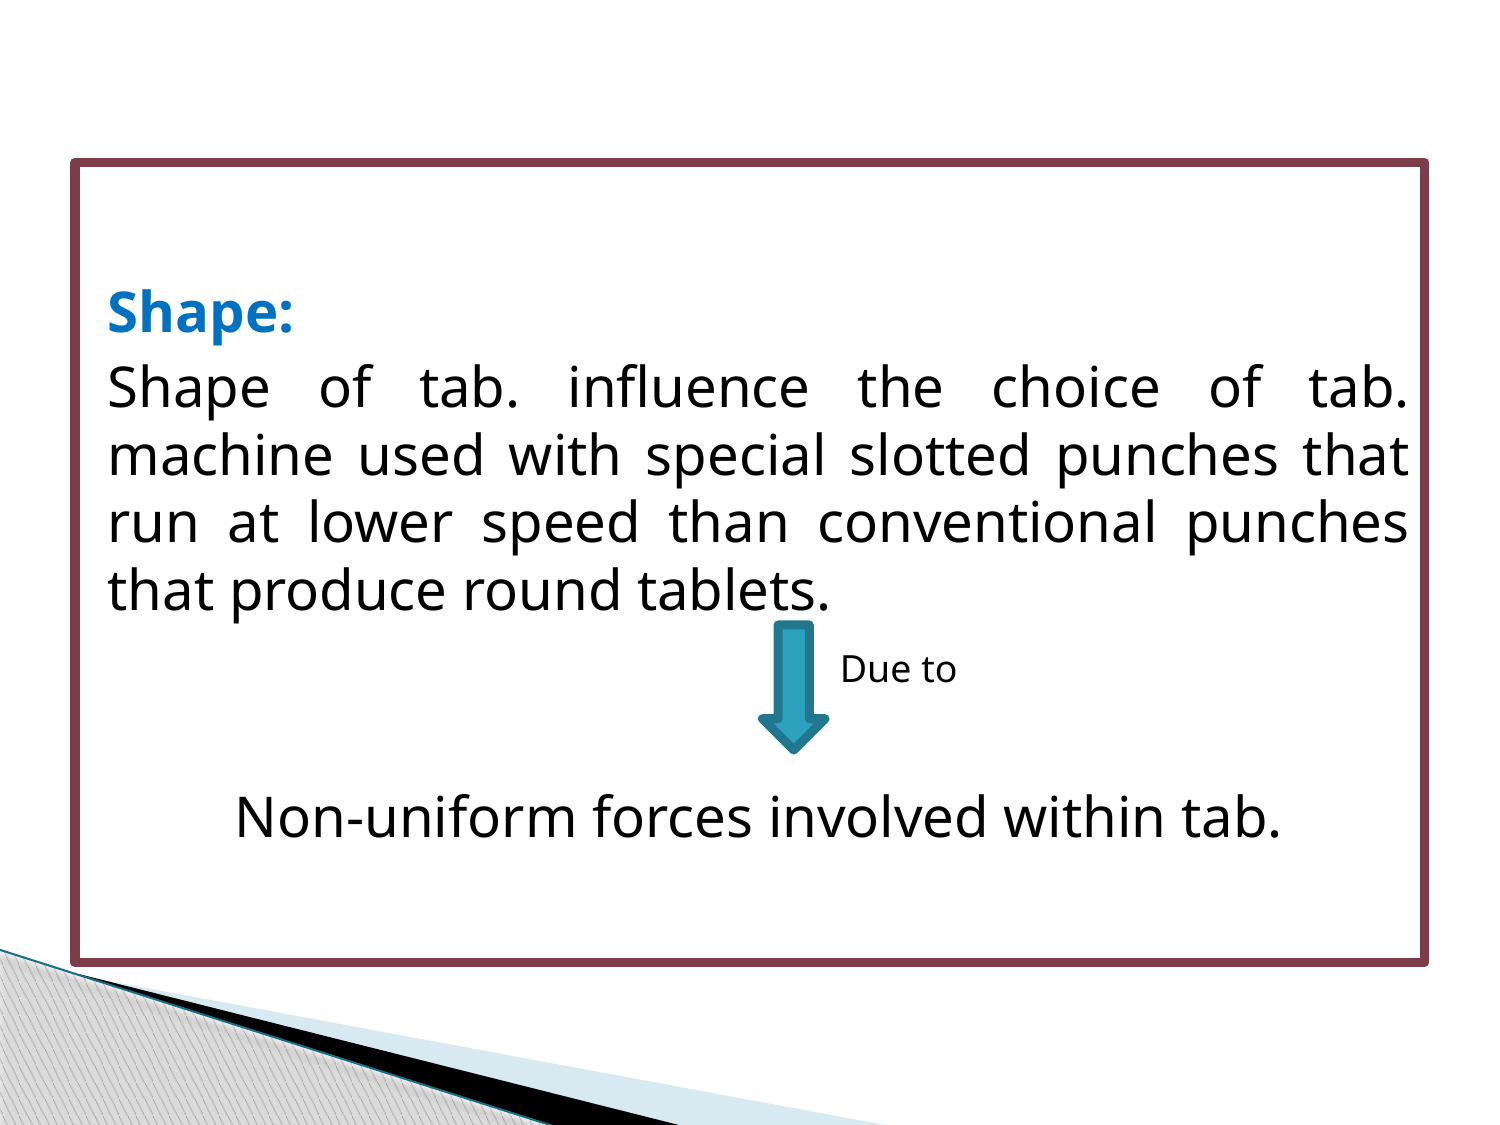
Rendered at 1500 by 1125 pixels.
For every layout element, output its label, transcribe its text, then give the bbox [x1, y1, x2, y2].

text_box Due to [824, 637, 988, 698]
list Shape: Shape of tab. influence the choice of tab. machine used with special slotted punches that run at lower speed than conventional punches that produce round tablets. Non-uniform forces involved within tab. [70, 158, 1429, 967]
text_box [758, 620, 830, 755]
